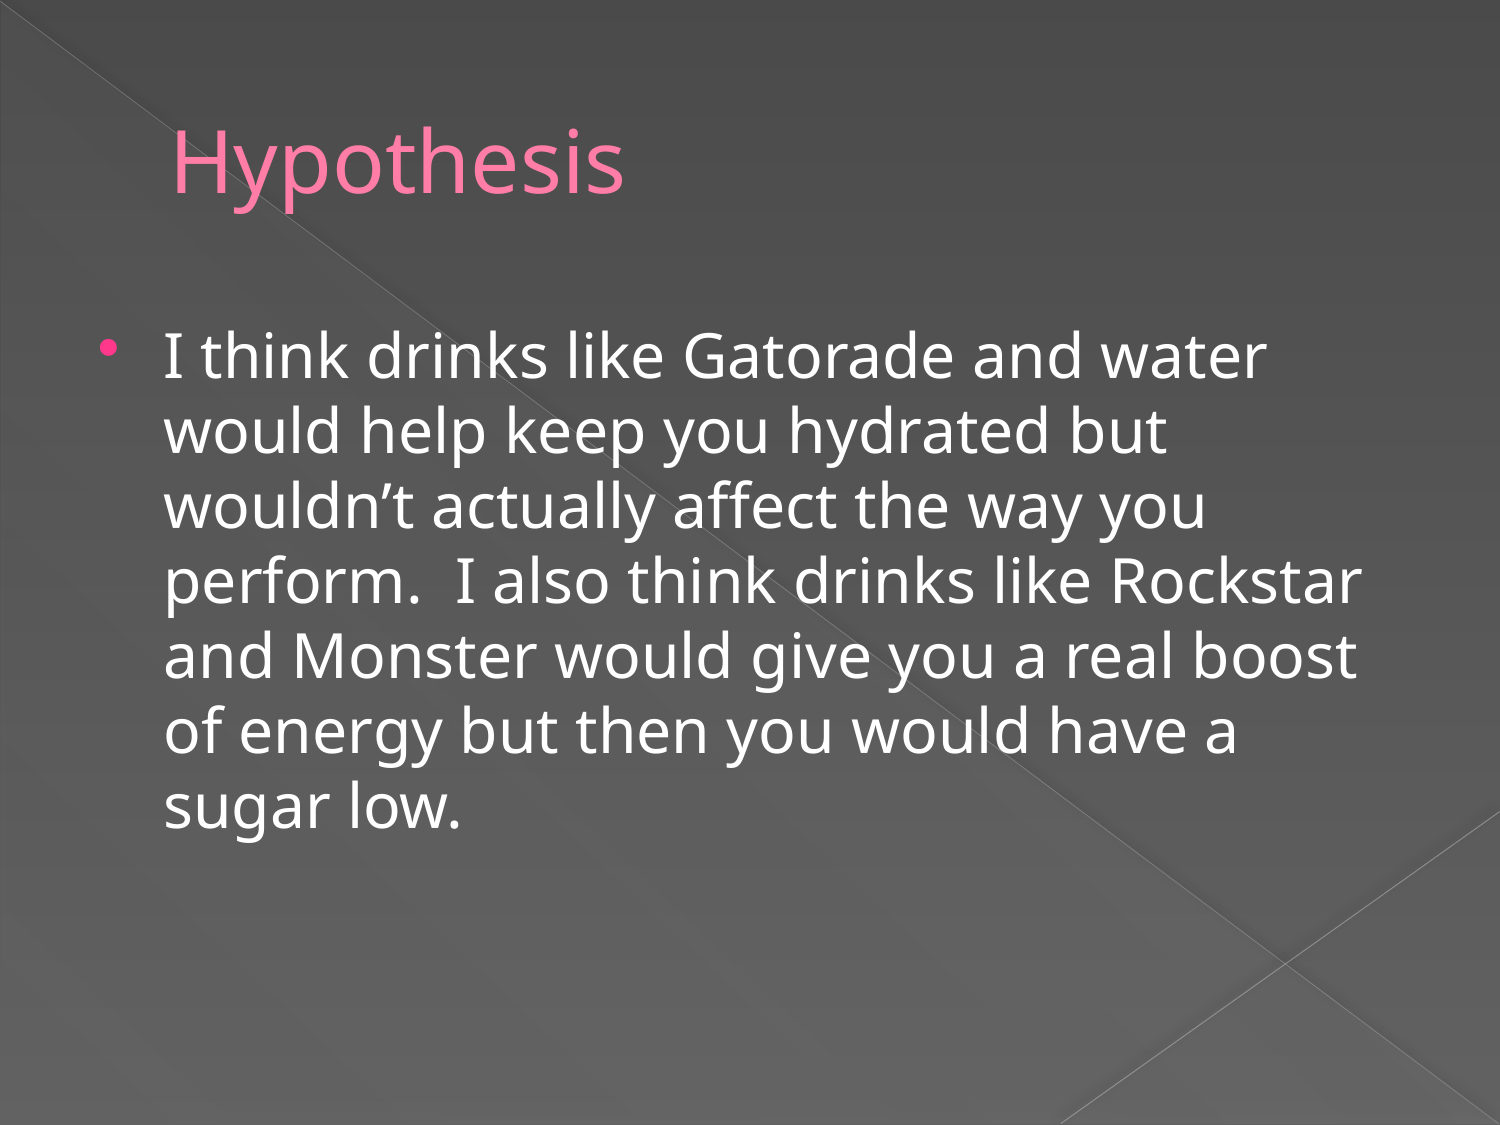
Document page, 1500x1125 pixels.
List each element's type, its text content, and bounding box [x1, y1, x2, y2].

title Hypothesis [75, 43, 1425, 274]
list I think drinks like Gatorade and water would help keep you hydrated but wouldn’t actually affect the way you perform. I also think drinks like Rockstar and Monster would give you a real boost of energy but then you would have a sugar low. [75, 308, 1425, 1059]
